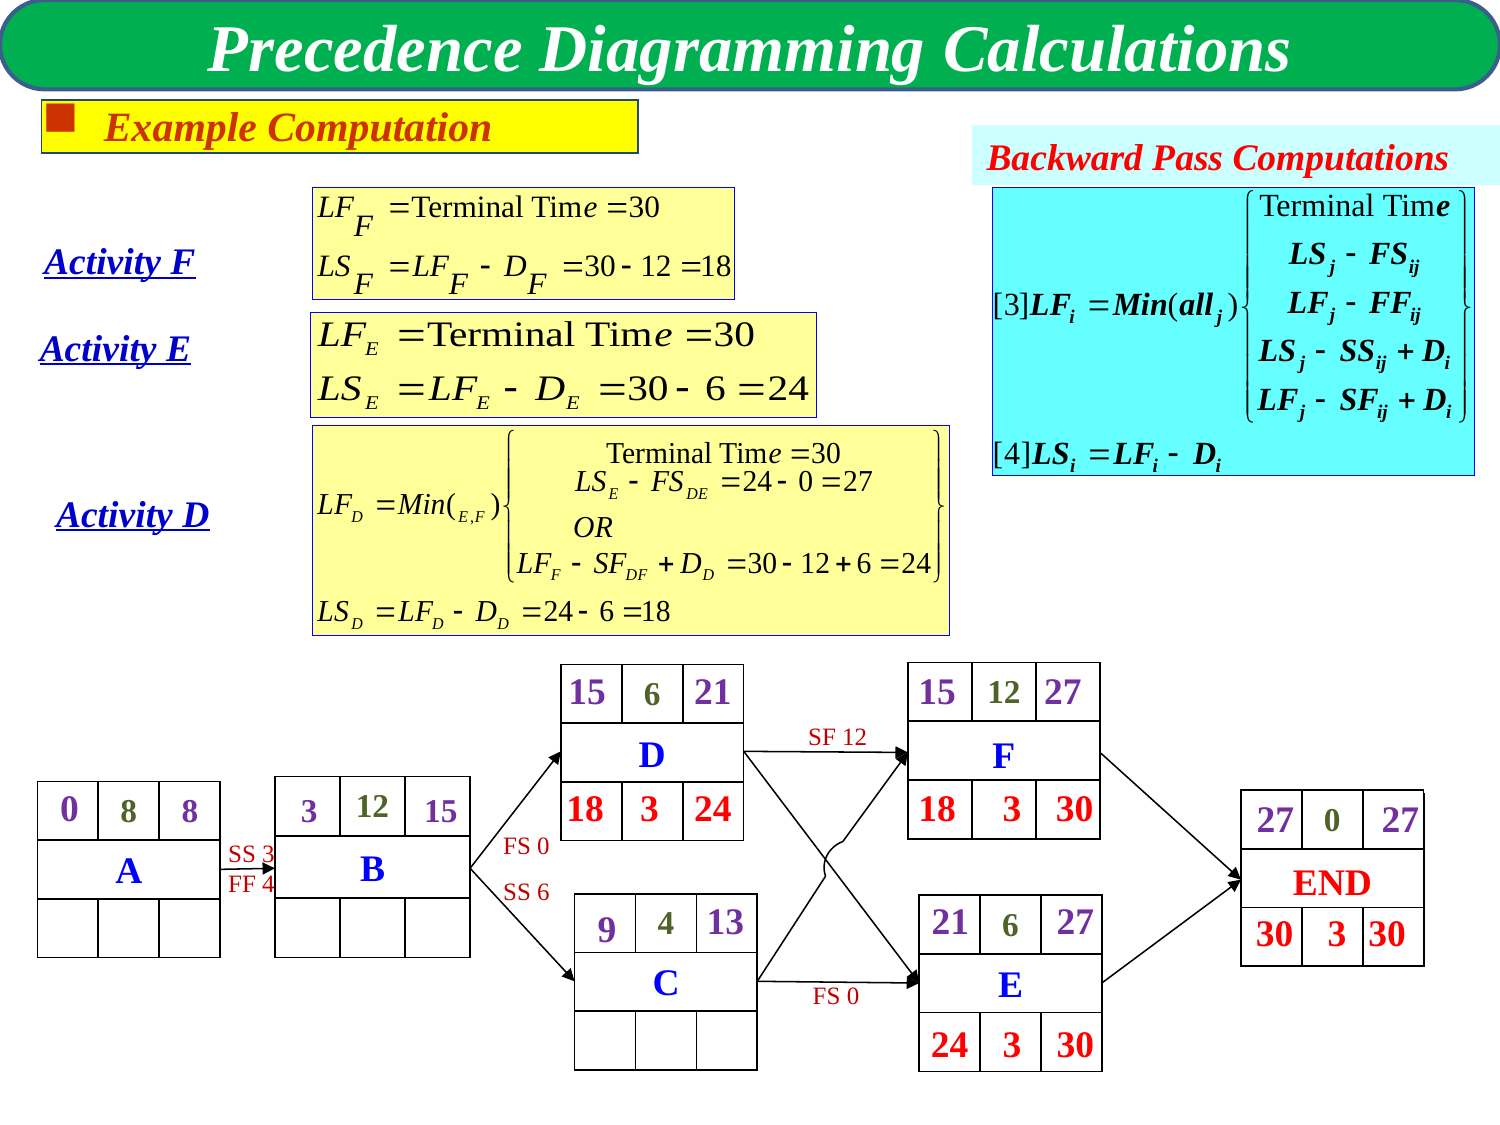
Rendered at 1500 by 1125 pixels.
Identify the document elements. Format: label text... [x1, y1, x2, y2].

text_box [199, 683, 901, 1039]
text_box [971, 125, 1500, 476]
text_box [24, 312, 817, 418]
text_box Example Computation [41, 99, 638, 153]
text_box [37, 659, 1438, 1072]
text_box Precedence Diagramming Calculations [0, 0, 1500, 92]
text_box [29, 187, 735, 301]
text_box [40, 424, 951, 636]
